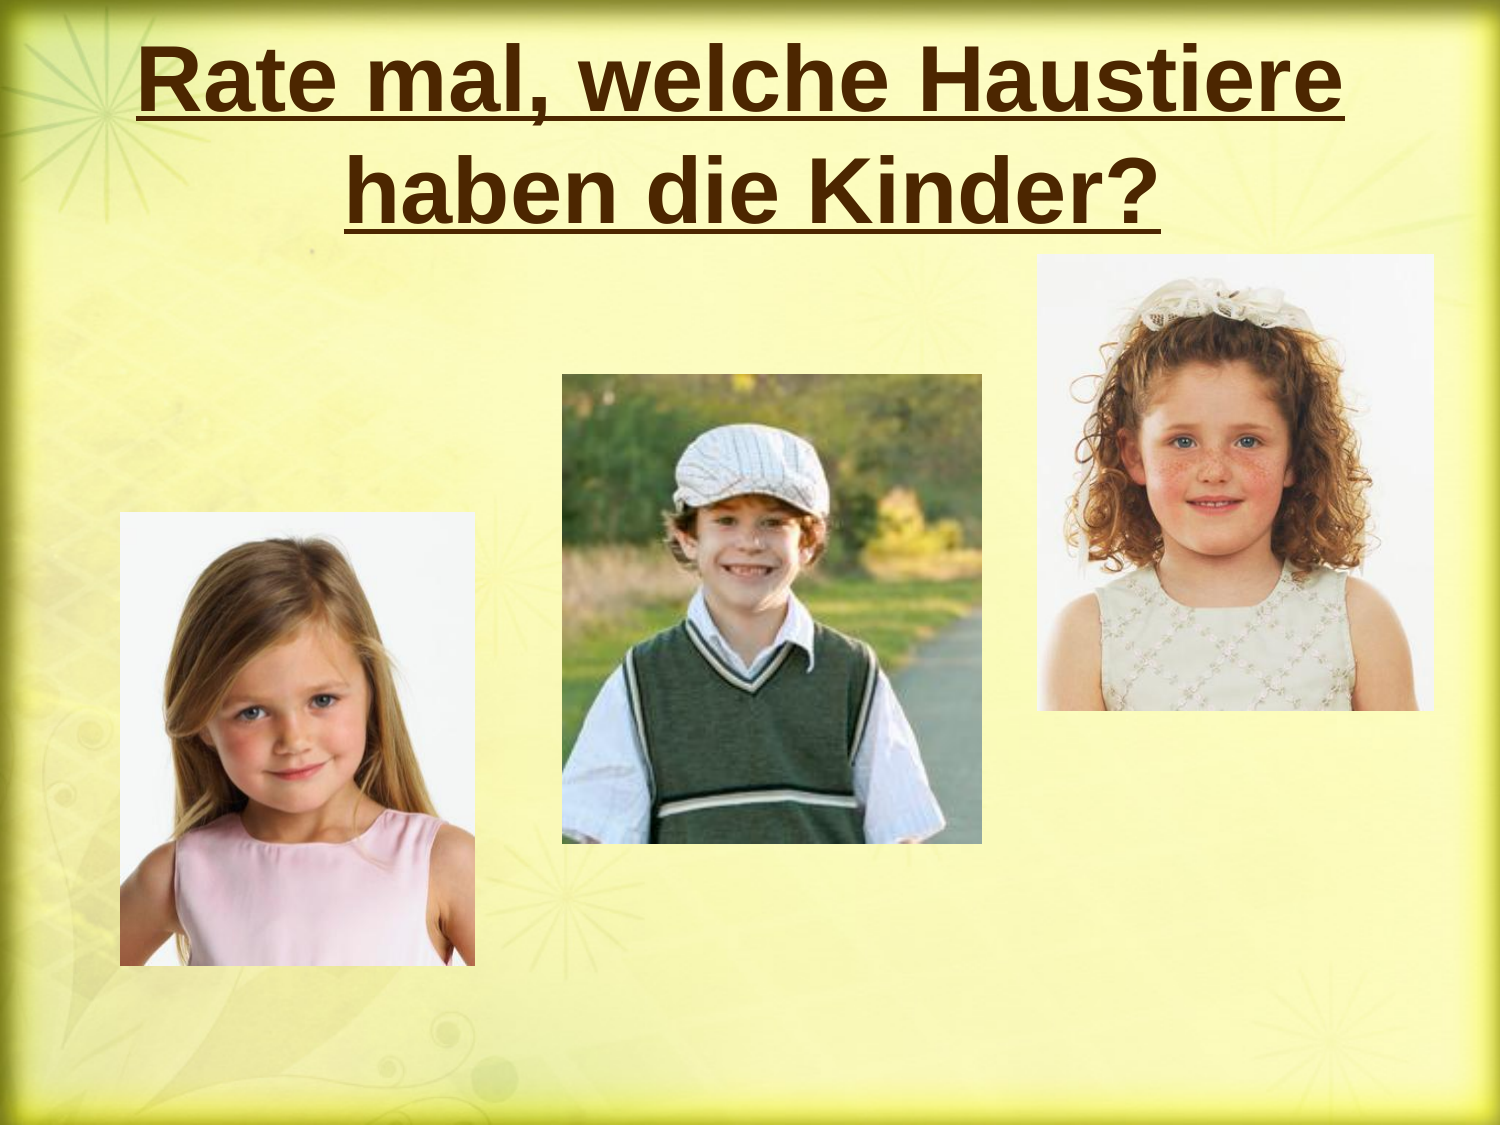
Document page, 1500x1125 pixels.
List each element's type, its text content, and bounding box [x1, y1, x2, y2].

text_box Rate mal, welche Haustiere haben die Kinder? [120, 10, 1500, 250]
picture [0, 0, 1500, 1125]
